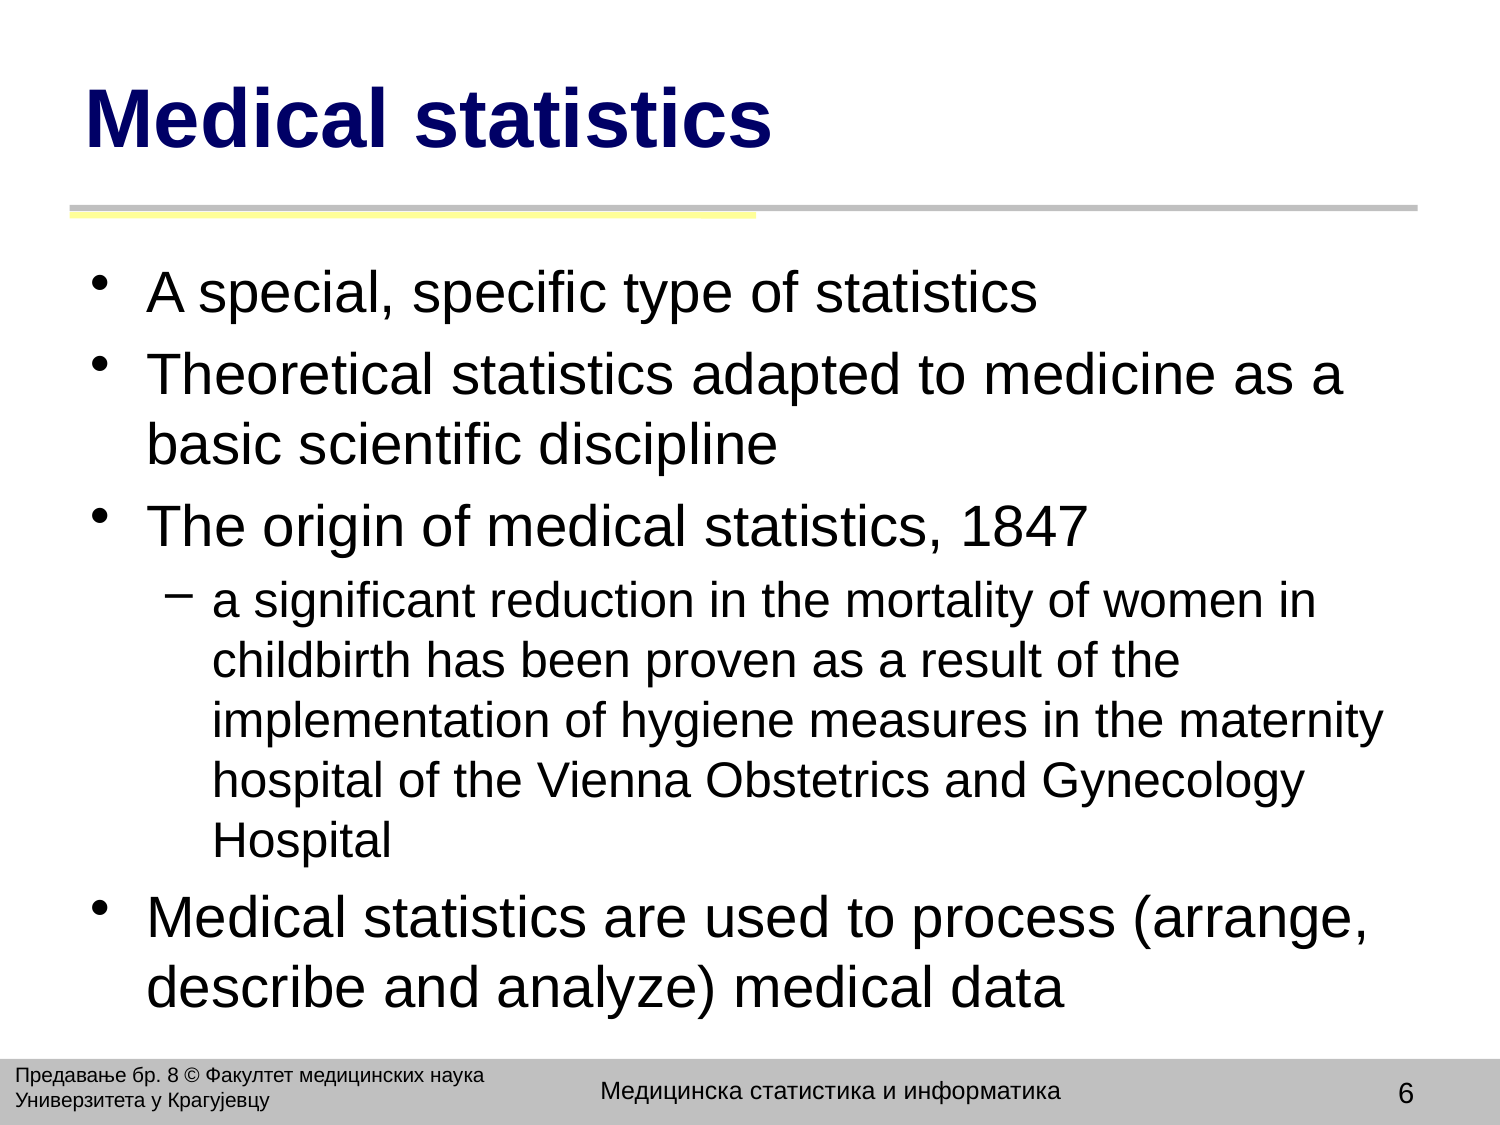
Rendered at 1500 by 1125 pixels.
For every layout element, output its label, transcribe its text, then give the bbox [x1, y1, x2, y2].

list A special, specific type of statistics Theoretical statistics adapted to medicine as a basic scientific discipline The origin of medical statistics, 1847 a significant reduction in the mortality of women in childbirth has been proven as a result of the implementation of hygiene measures in the maternity hospital of the Vienna Obstetrics and Gynecology Hospital Medical statistics are used to process (arrange, describe and analyze) medical data [74, 246, 1426, 1023]
slide_number 6 [1164, 1066, 1430, 1125]
footer Медицинска статистика и информатика [512, 1066, 1151, 1125]
slide_number Предавање бр. 8 © Факултет медицинских наука Универзитета у Крагујевцу [0, 1053, 614, 1108]
title Medical statistics [69, 19, 1426, 208]
